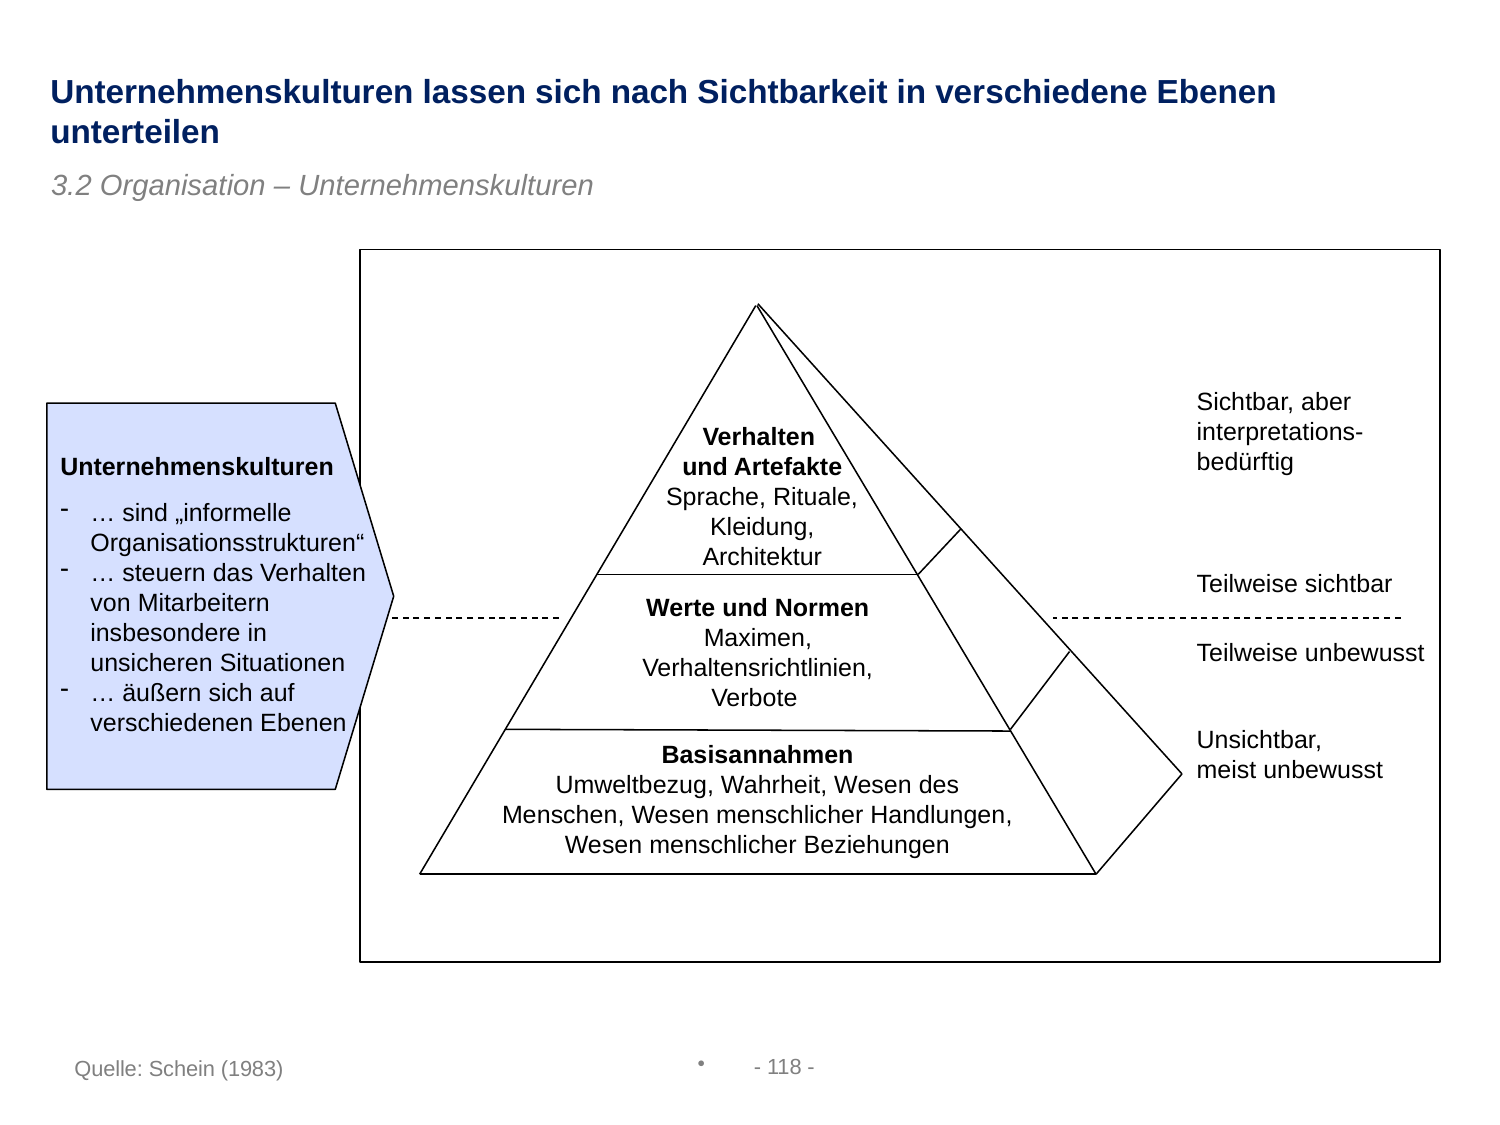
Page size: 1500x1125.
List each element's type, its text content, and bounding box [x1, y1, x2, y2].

text_box Unternehmenskulturen lassen sich nach Sichtbarkeit in verschiedene Ebenen unterteilen [35, 63, 1433, 158]
text_box … sind „informelle Organisationsstrukturen“ … steuern das Verhalten von Mitarbeitern insbesondere in unsicheren Situationen … äußern sich auf verschiedenen Ebenen [45, 489, 384, 744]
slide_number - 118 - [599, 1045, 913, 1093]
text_box [359, 626, 1440, 962]
text_box [46, 744, 349, 790]
text_box 3.2 Organisation – Unternehmenskulturen [36, 159, 610, 209]
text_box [391, 303, 1458, 875]
text_box Unternehmenskulturen [45, 443, 384, 488]
text_box Quelle: Schein (1983) [59, 1046, 299, 1088]
text_box [359, 249, 1440, 567]
text_box [46, 403, 348, 443]
